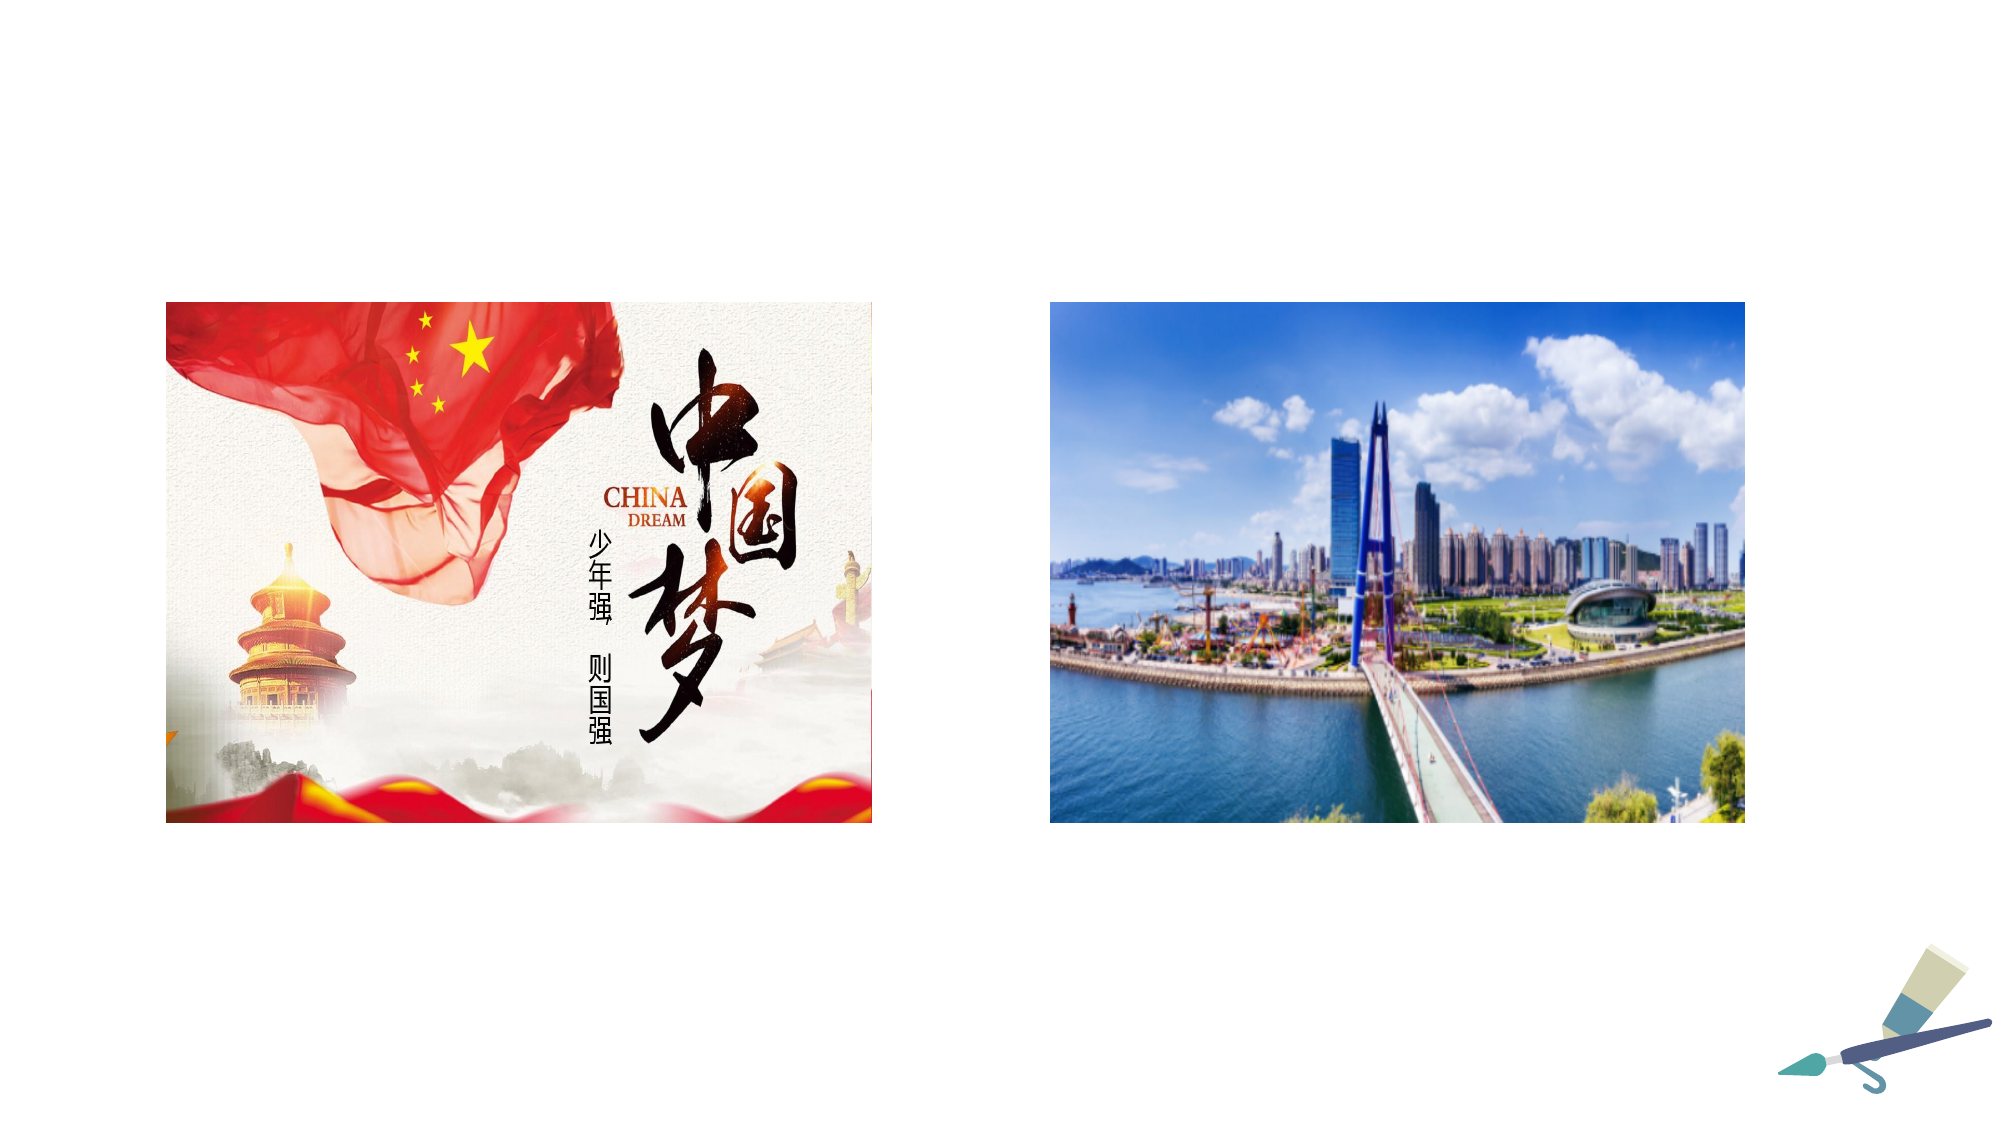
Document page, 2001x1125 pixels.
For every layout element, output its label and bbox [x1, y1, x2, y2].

text_box [1811, 945, 1974, 1125]
picture [166, 302, 872, 823]
picture [1050, 302, 1745, 823]
